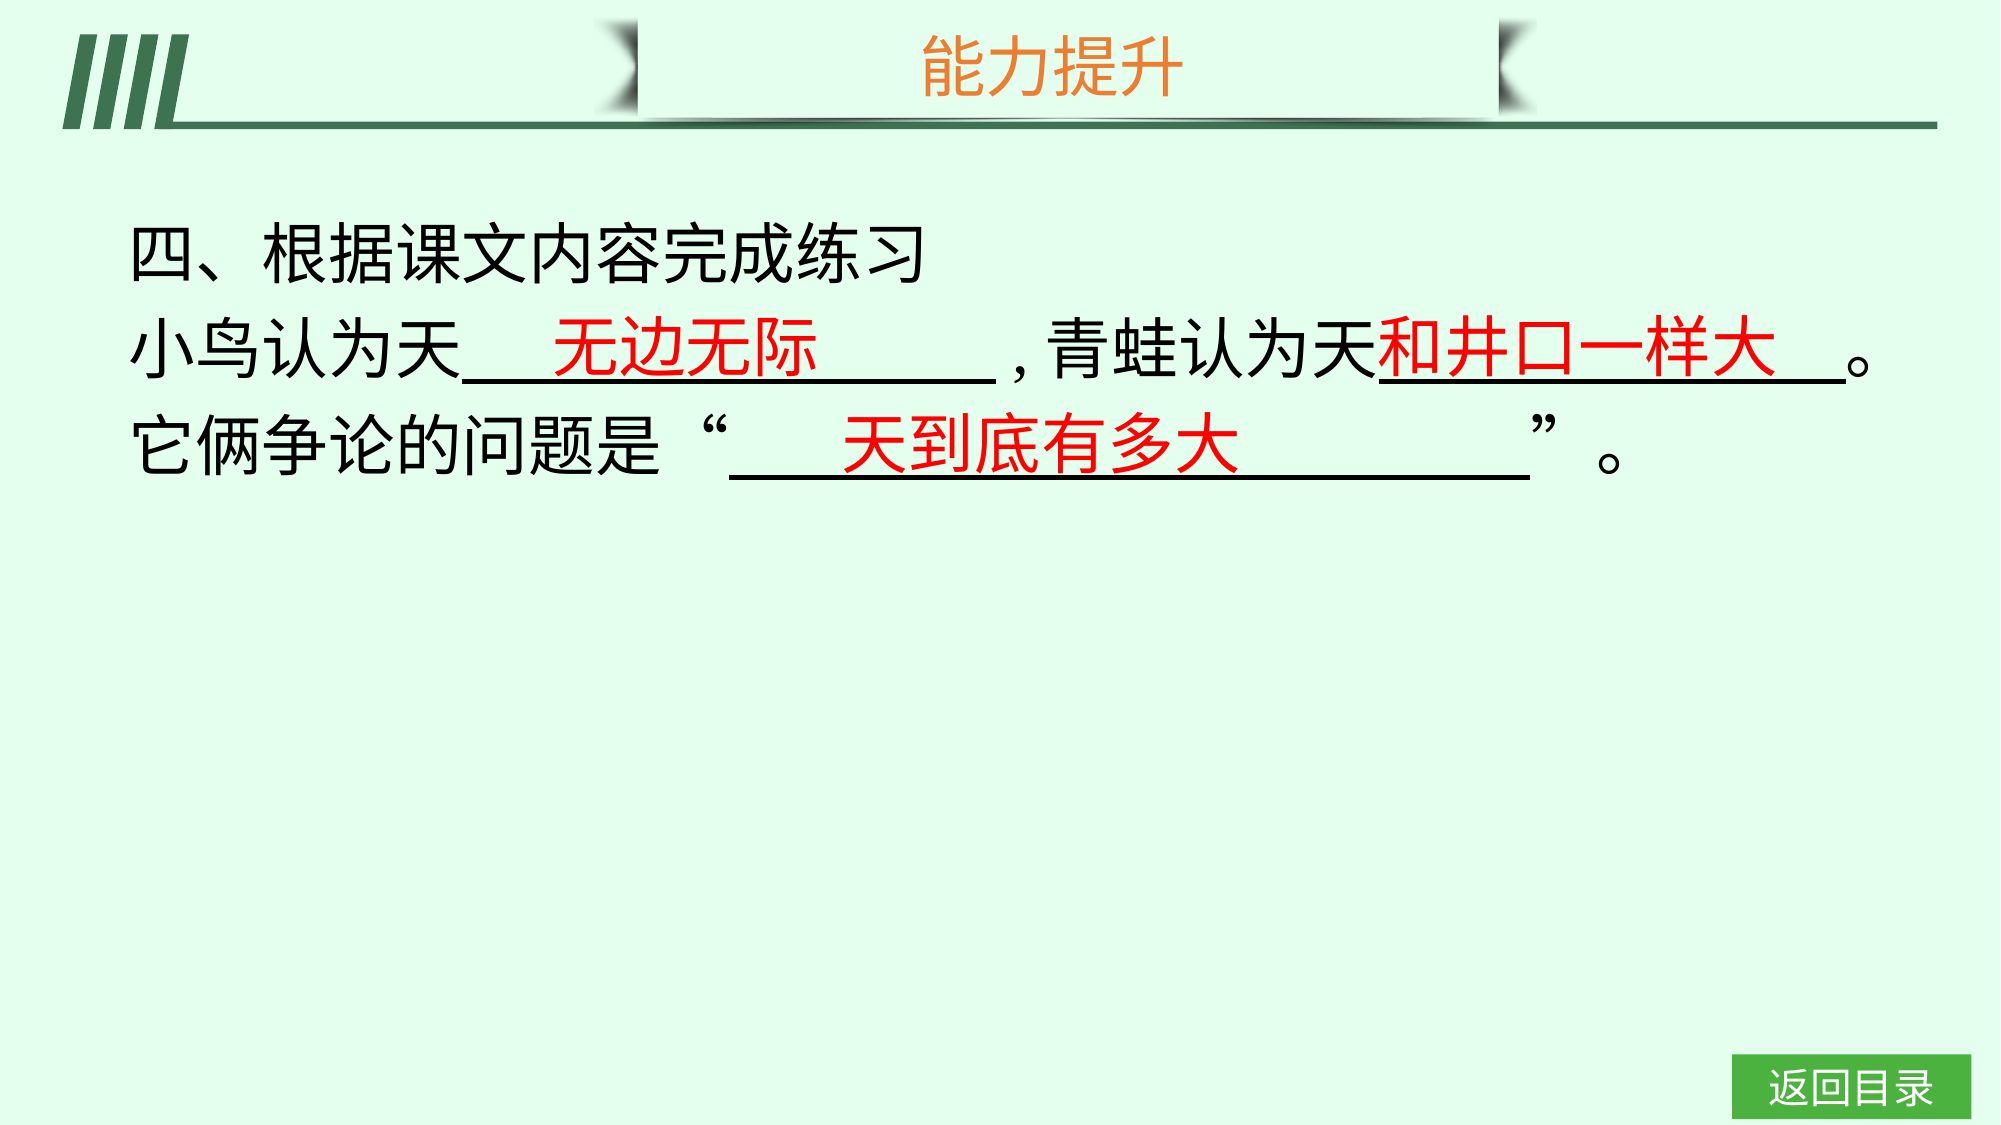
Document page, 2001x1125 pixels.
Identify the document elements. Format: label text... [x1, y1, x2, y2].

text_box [594, 16, 1537, 127]
text_box 天到底有多大 [826, 378, 1257, 489]
text_box 无边无际 [537, 281, 835, 393]
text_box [62, 34, 1938, 130]
text_box 四、根据课文内容完成练习 小鸟认为天 ,青蛙认为天 。它俩争论的问题是“ ”。 [113, 188, 1887, 491]
text_box 和井口一样大 [1363, 281, 1794, 393]
